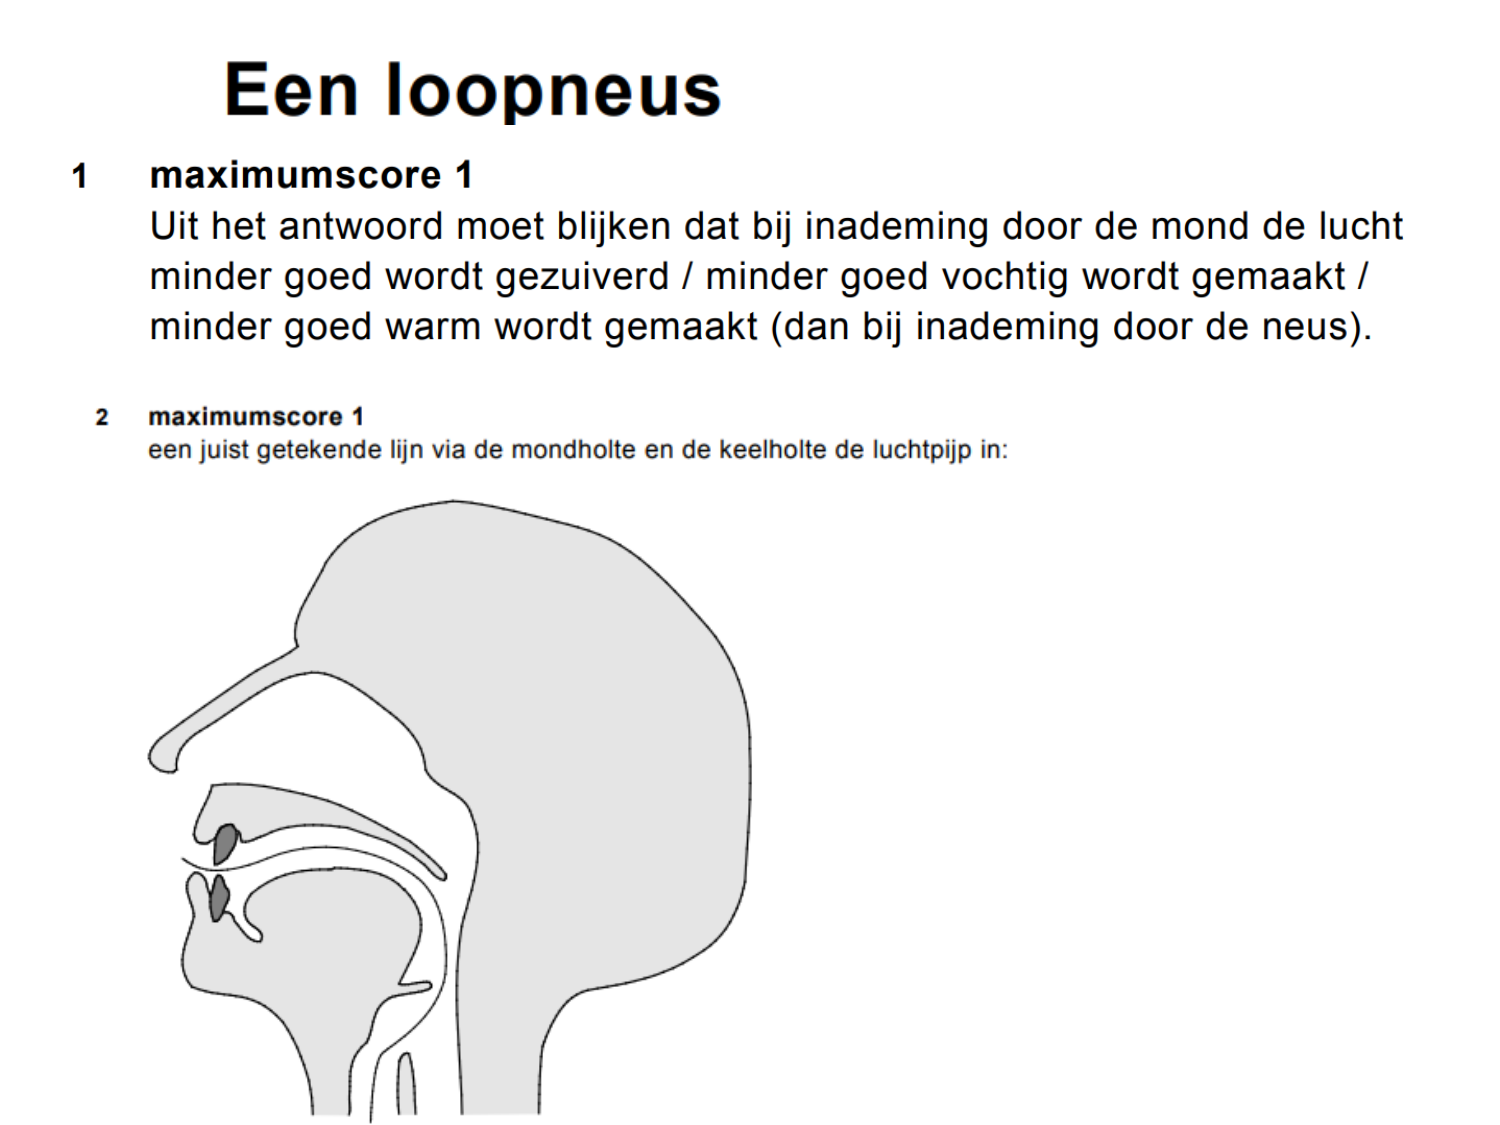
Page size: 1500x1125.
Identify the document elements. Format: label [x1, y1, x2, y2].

picture [45, 38, 1427, 1125]
